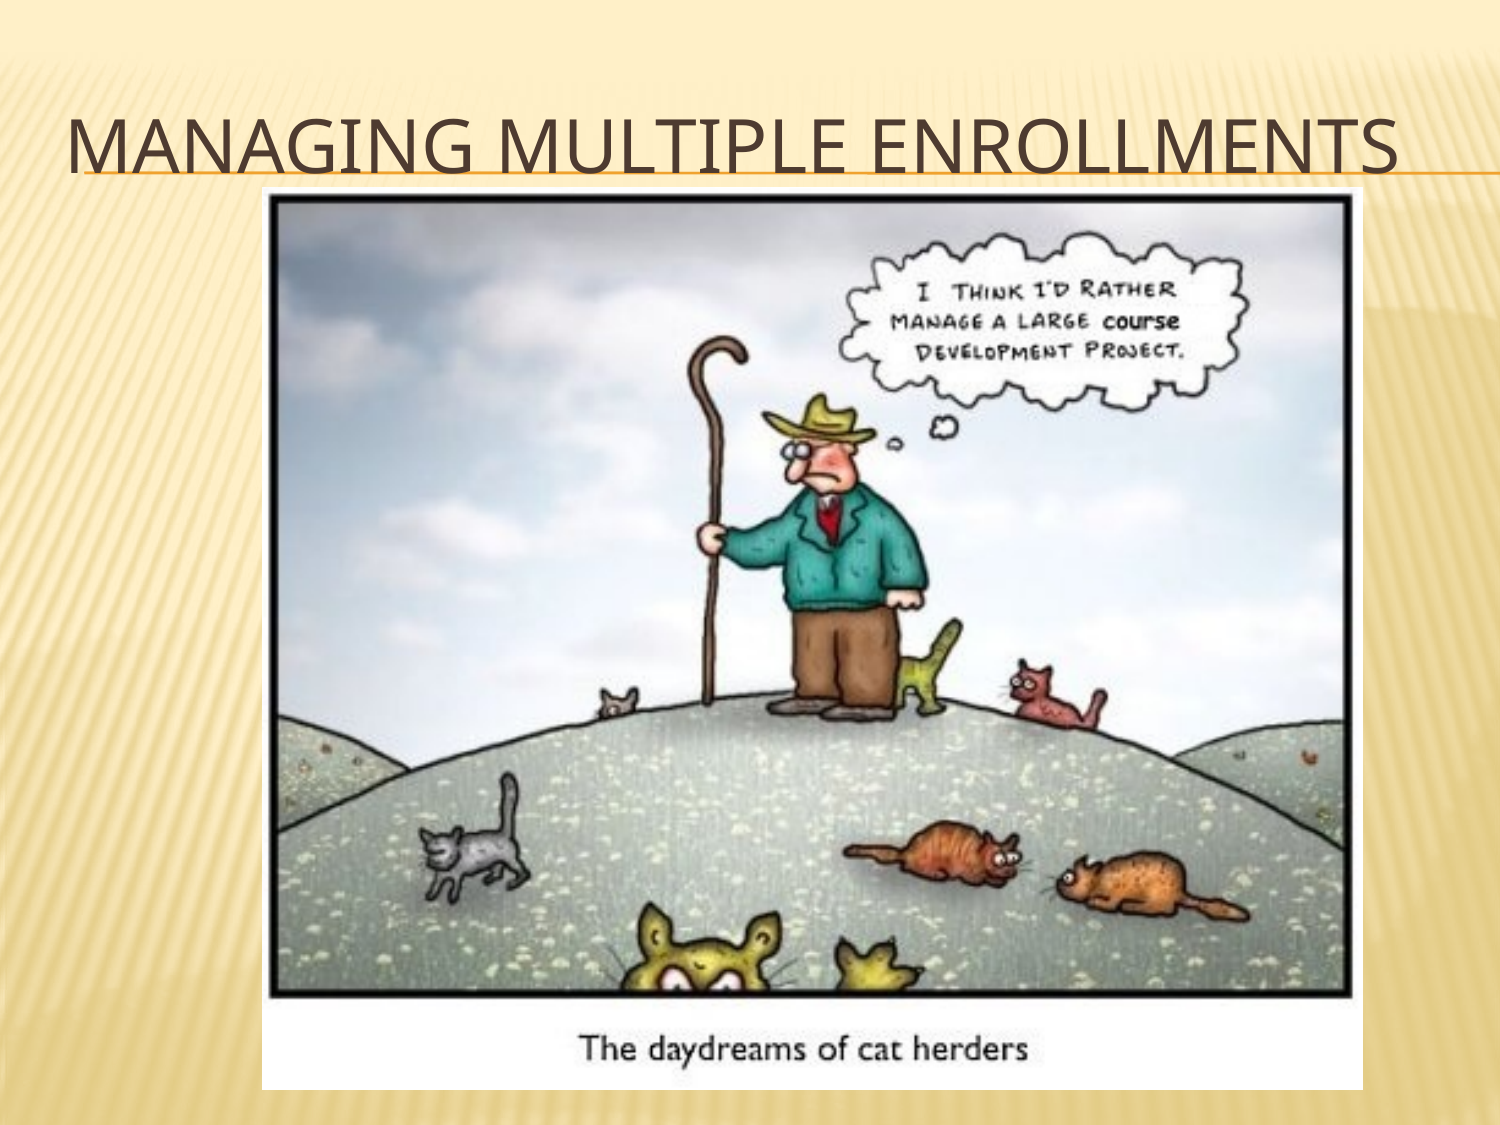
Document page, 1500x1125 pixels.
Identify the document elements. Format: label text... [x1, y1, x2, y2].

title ManaginG Multiple Enrollments [50, 75, 1475, 213]
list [262, 187, 1363, 1090]
